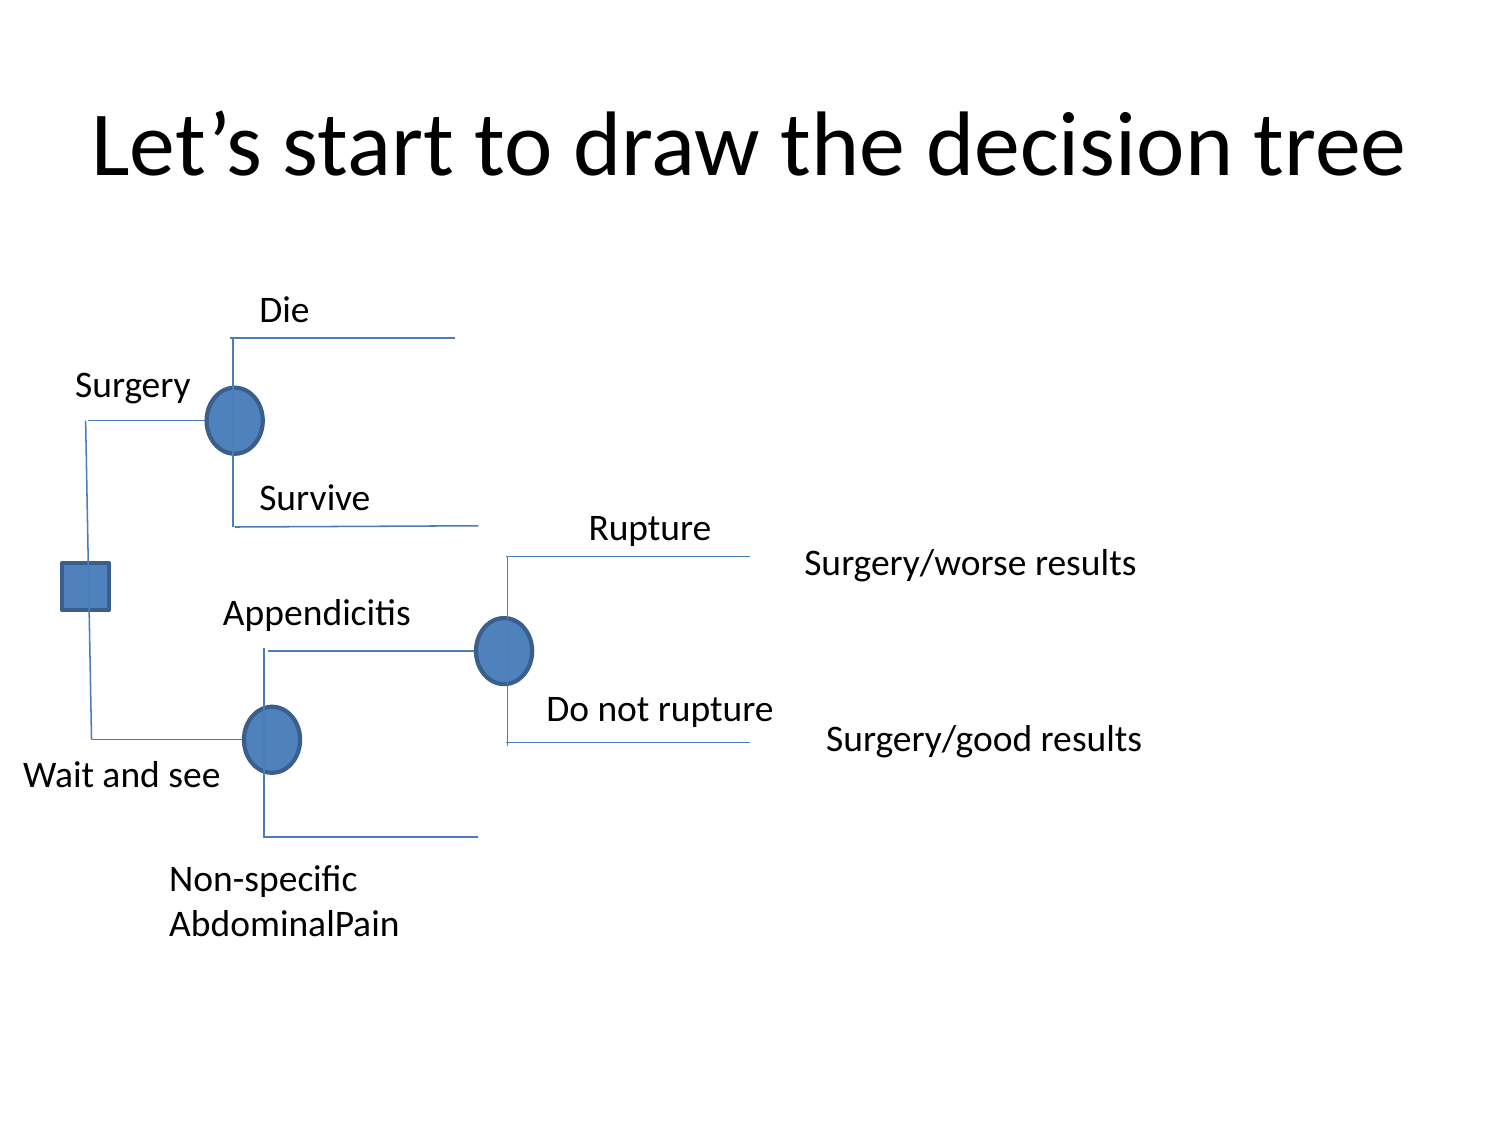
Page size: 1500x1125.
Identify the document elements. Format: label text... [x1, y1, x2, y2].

title Let’s start to draw the decision tree [75, 45, 1425, 233]
text_box [96, 561, 111, 612]
text_box Wait and see [8, 742, 236, 803]
text_box Appendicitis [208, 580, 426, 641]
text_box Surgery/worse results [789, 530, 1152, 590]
text_box [238, 385, 265, 456]
text_box Surgery/good results [811, 706, 1158, 767]
text_box Survive [244, 465, 386, 524]
text_box [241, 708, 259, 772]
text_box Surgery [60, 353, 206, 413]
text_box [512, 617, 535, 686]
text_box Non-specific AbdominalPain [154, 846, 415, 952]
text_box Die [244, 277, 325, 337]
text_box [473, 616, 503, 687]
text_box [268, 704, 303, 775]
text_box Do not rupture [531, 676, 789, 737]
text_box [60, 561, 80, 612]
text_box [204, 386, 228, 455]
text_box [85, 420, 92, 740]
text_box Rupture [573, 495, 727, 555]
